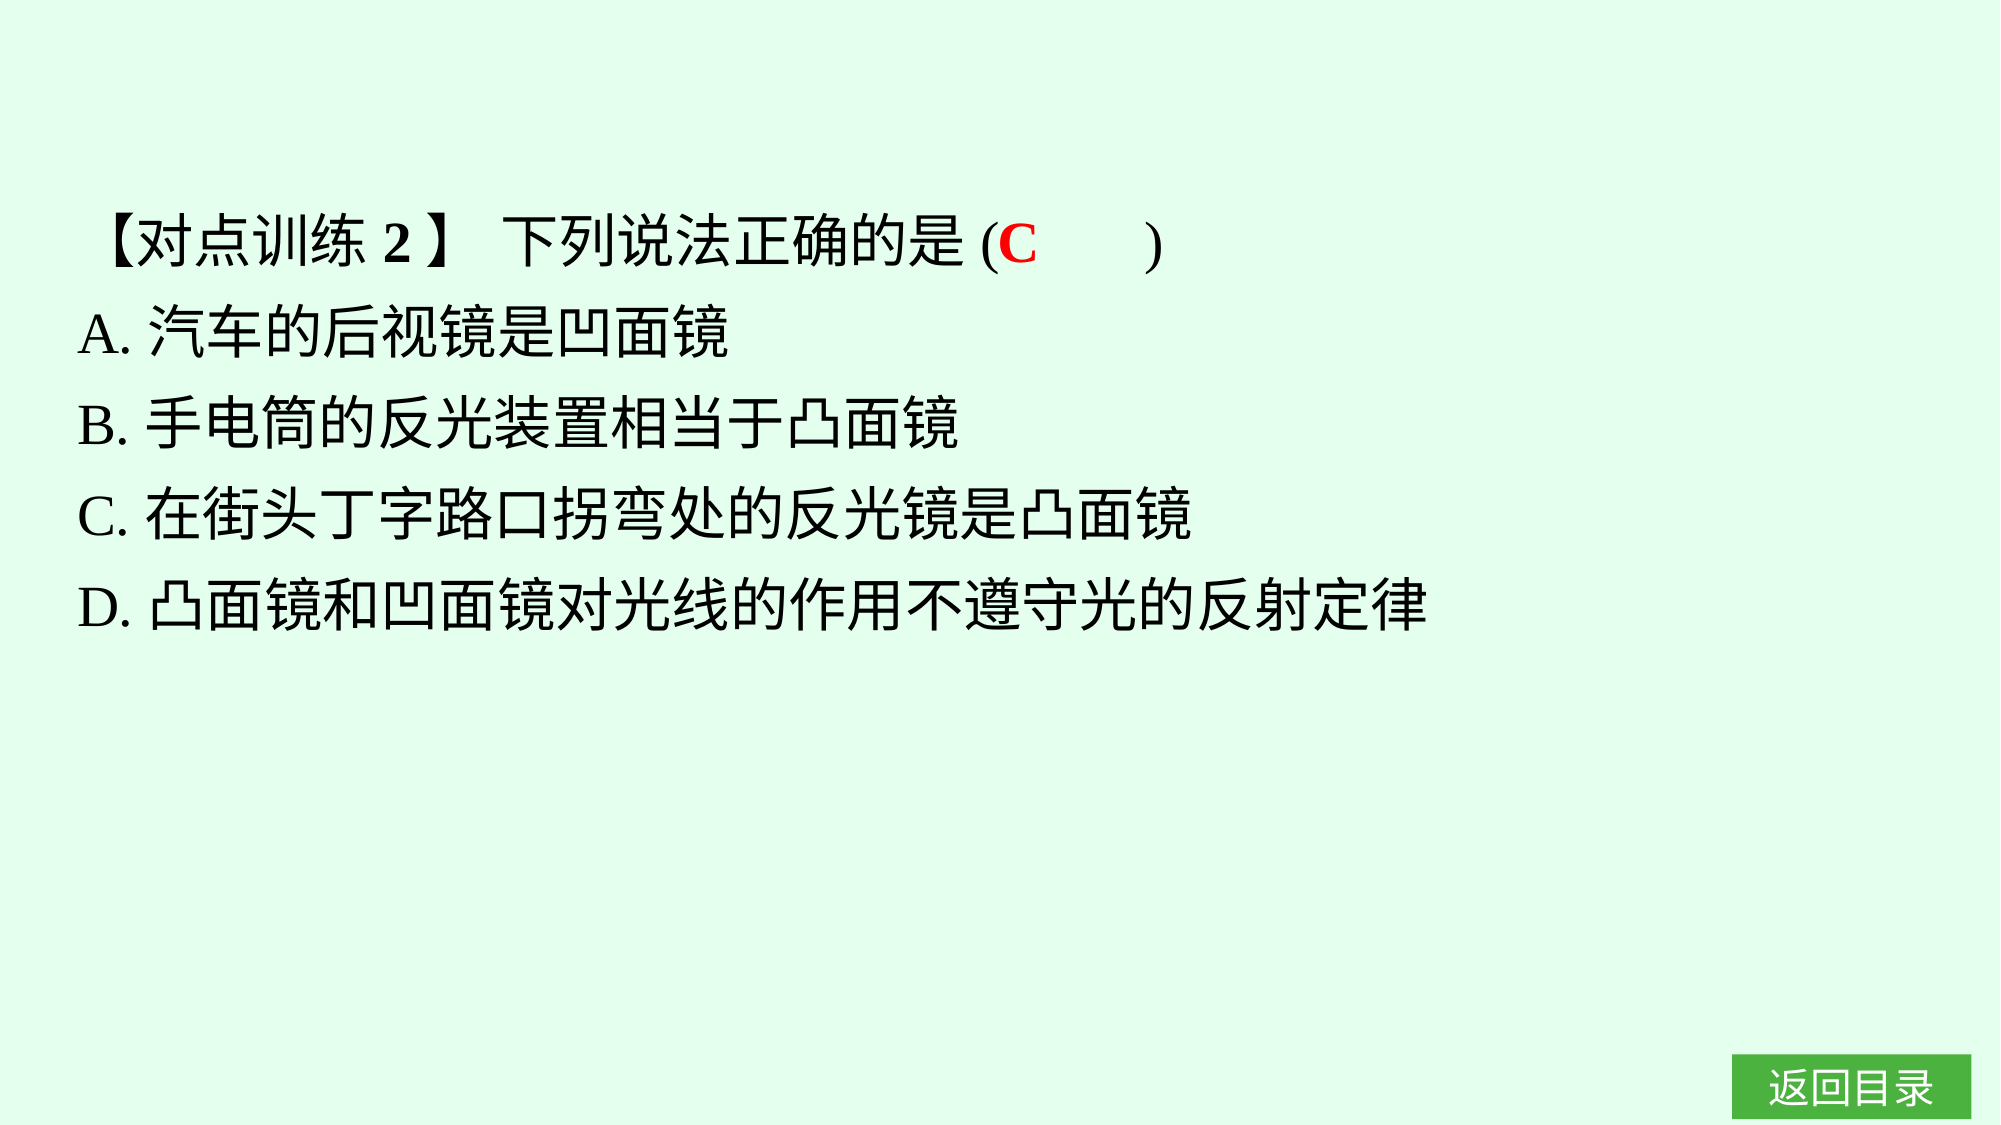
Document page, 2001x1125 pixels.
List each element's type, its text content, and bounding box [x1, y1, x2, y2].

text_box C [982, 183, 1055, 282]
text_box 【对点训练2】 下列说法正确的是( ) A.汽车的后视镜是凹面镜 B.手电筒的反光装置相当于凸面镜 C.在街头丁字路口拐弯处的反光镜是凸面镜 D.凸面镜和凹面镜对光线的作用不遵守光的反射定律 [62, 176, 1938, 646]
